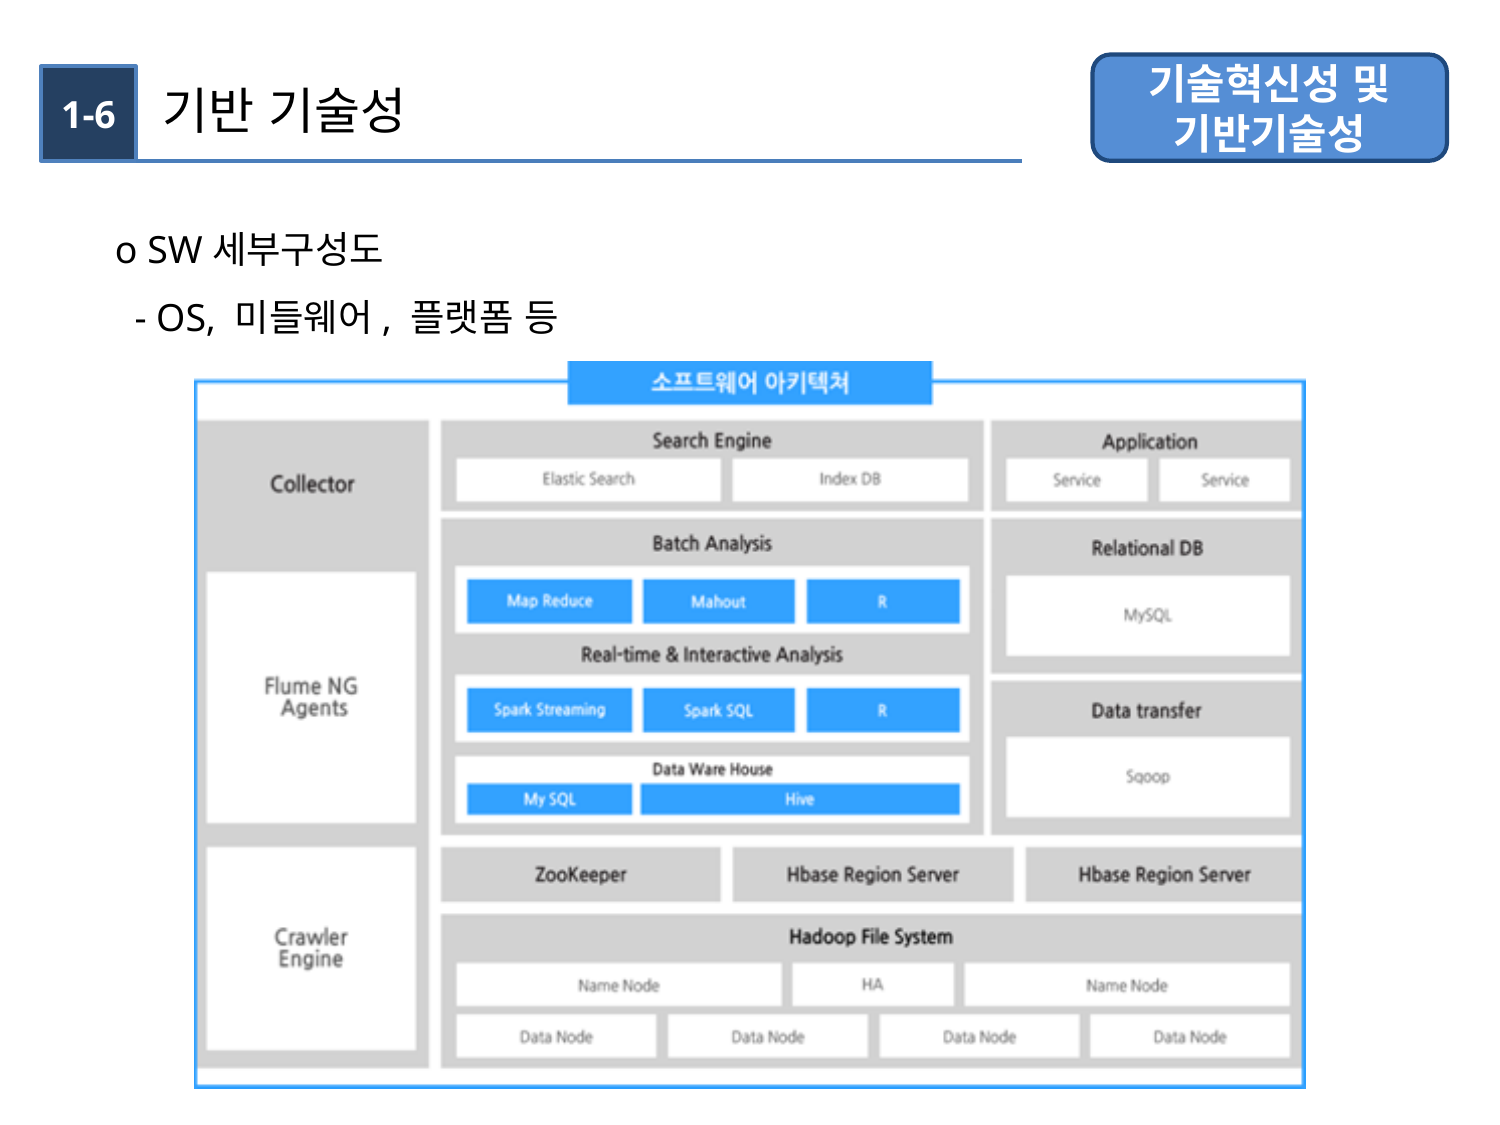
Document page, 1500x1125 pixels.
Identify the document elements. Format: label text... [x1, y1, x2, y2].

text_box 기술혁신성 및 기반기술성 [1090, 52, 1450, 163]
text_box o SW세부구성도 - OS, 미들웨어, 플랫폼 등 [100, 196, 869, 346]
picture [194, 361, 1306, 1089]
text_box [40, 66, 1022, 162]
